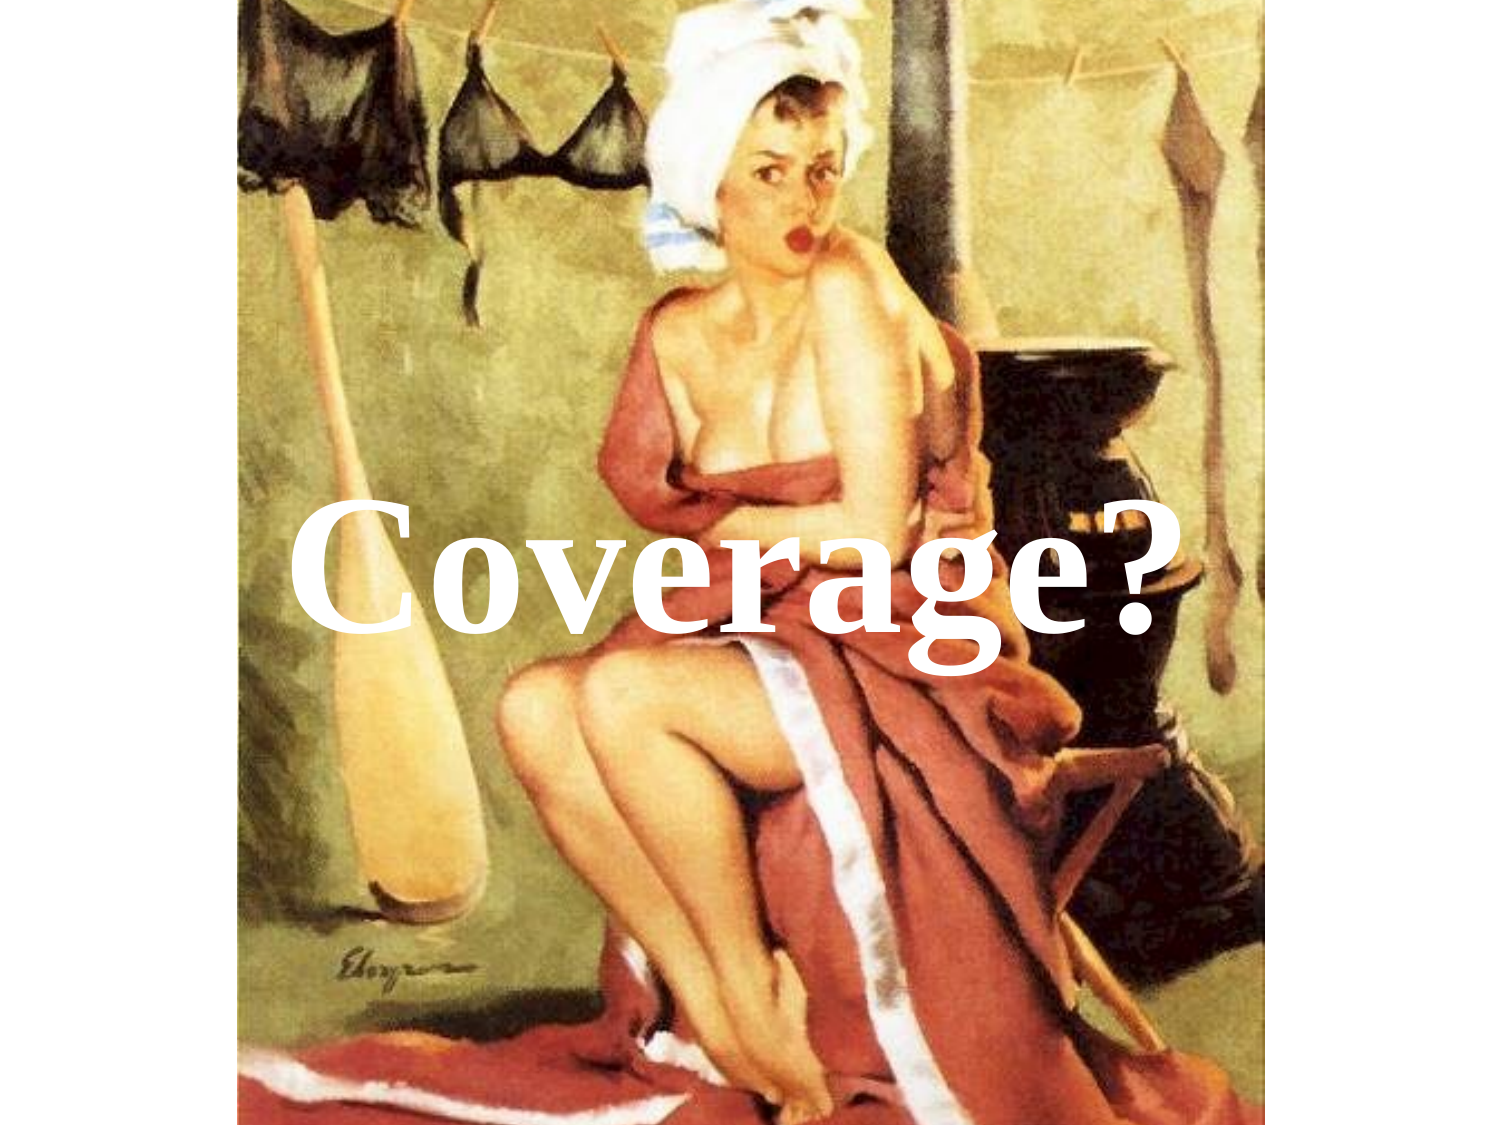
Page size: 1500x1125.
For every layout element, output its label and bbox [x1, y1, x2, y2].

picture [234, 0, 1265, 1125]
